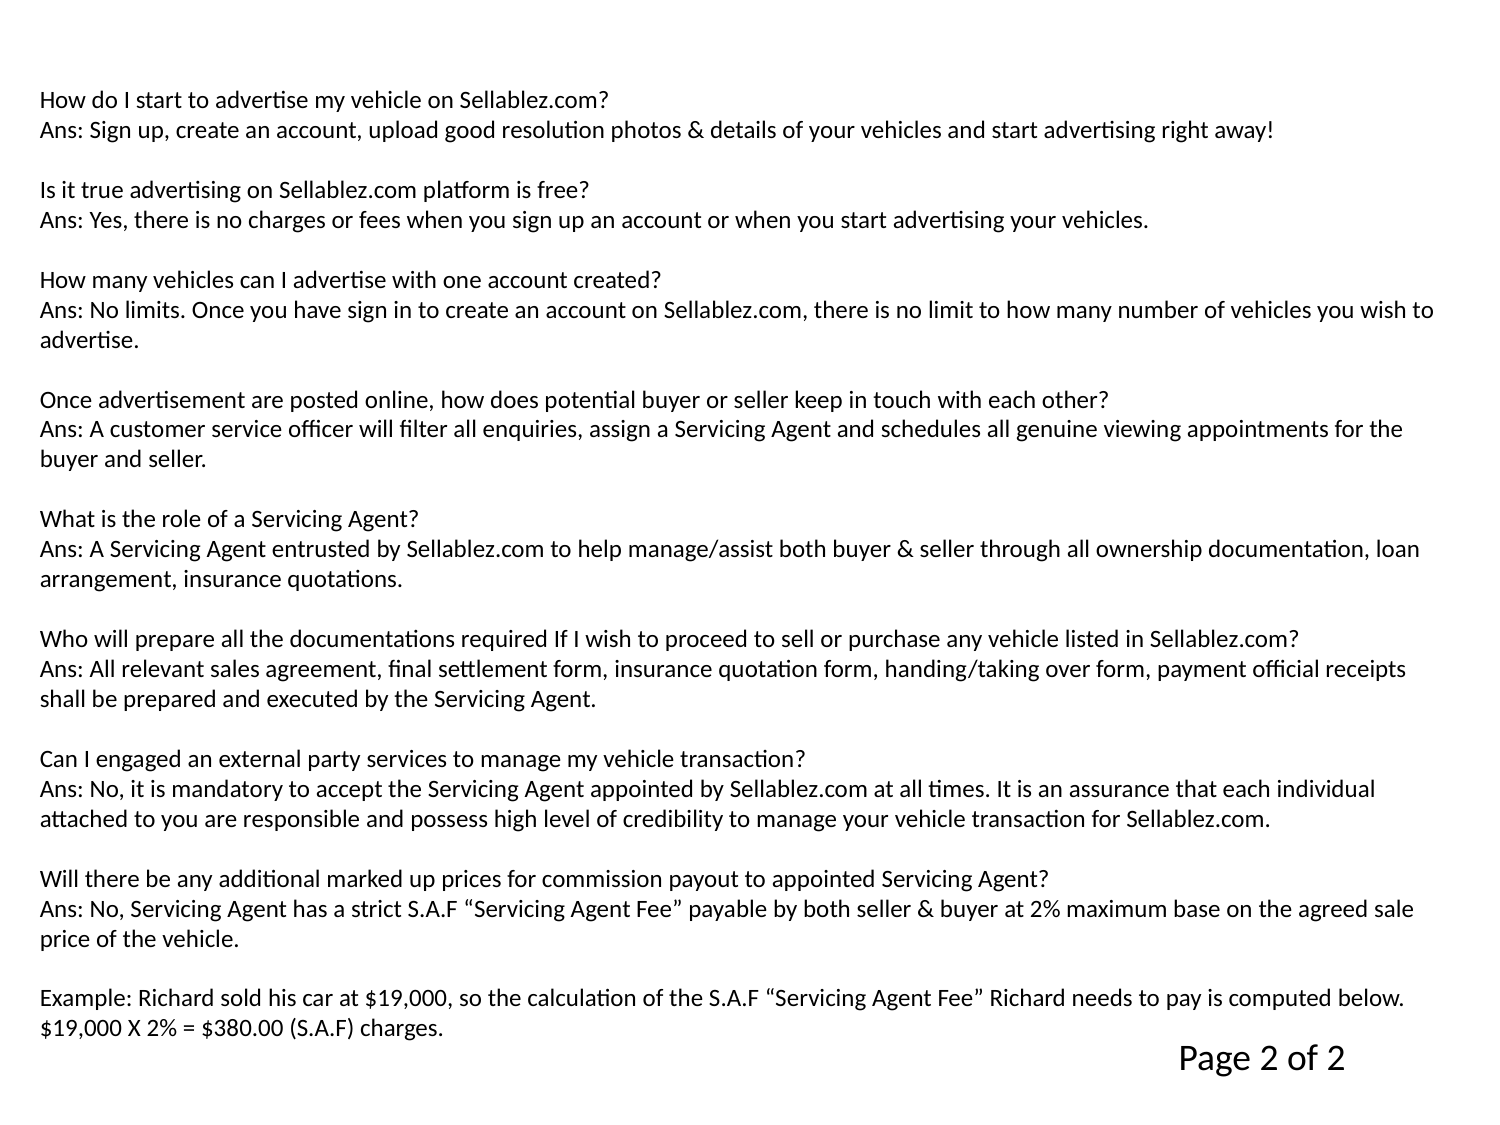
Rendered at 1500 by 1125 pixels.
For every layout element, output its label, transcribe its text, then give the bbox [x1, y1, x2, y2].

text_box How do I start to advertise my vehicle on Sellablez.com? Ans: Sign up, create an account, upload good resolution photos & details of your vehicles and start advertising right away! Is it true advertising on Sellablez.com platform is free? Ans: Yes, there is no charges or fees when you sign up an account or when you start advertising your vehicles. How many vehicles can I advertise with one account created? Ans: No limits. Once you have sign in to create an account on Sellablez.com, there is no limit to how many number of vehicles you wish to advertise. Once advertisement are posted online, how does potential buyer or seller keep in touch with each other? Ans: A customer service officer will filter all enquiries, assign a Servicing Agent and schedules all genuine viewing appointments for the buyer and seller. What is the role of a Servicing Agent? Ans: A Servicing Agent entrusted by Sellablez.com to help manage/assist both buyer & seller through all ownership documentation, loan arrangement, insurance quotations. Who will prepare all the documentations required If I wish to proceed to sell or purchase any vehicle listed in Sellablez.com? Ans: All relevant sales agreement, final settlement form, insurance quotation form, handing/taking over form, payment official receipts shall be prepared and executed by the Servicing Agent. Can I engaged an external party services to manage my vehicle transaction? Ans: No, it is mandatory to accept the Servicing Agent appointed by Sellablez.com at all times. It is an assurance that each individual attached to you are responsible and possess high level of credibility to manage your vehicle transaction for Sellablez.com. Will there be any additional marked up prices for commission payout to appointed Servicing Agent? Ans: No, Servicing Agent has a strict S.A.F “Servicing Agent Fee” payable by both seller & buyer at 2% maximum base on the agreed sale price of the vehicle. Example: Richard sold his car at $19,000, so the calculation of the S.A.F “Servicing Agent Fee” Richard needs to pay is computed below. $19,000 X 2% = $380.00 (S.A.F) charges. [24, 76, 1475, 1050]
text_box Page 2 of 2 [1163, 1025, 1361, 1086]
